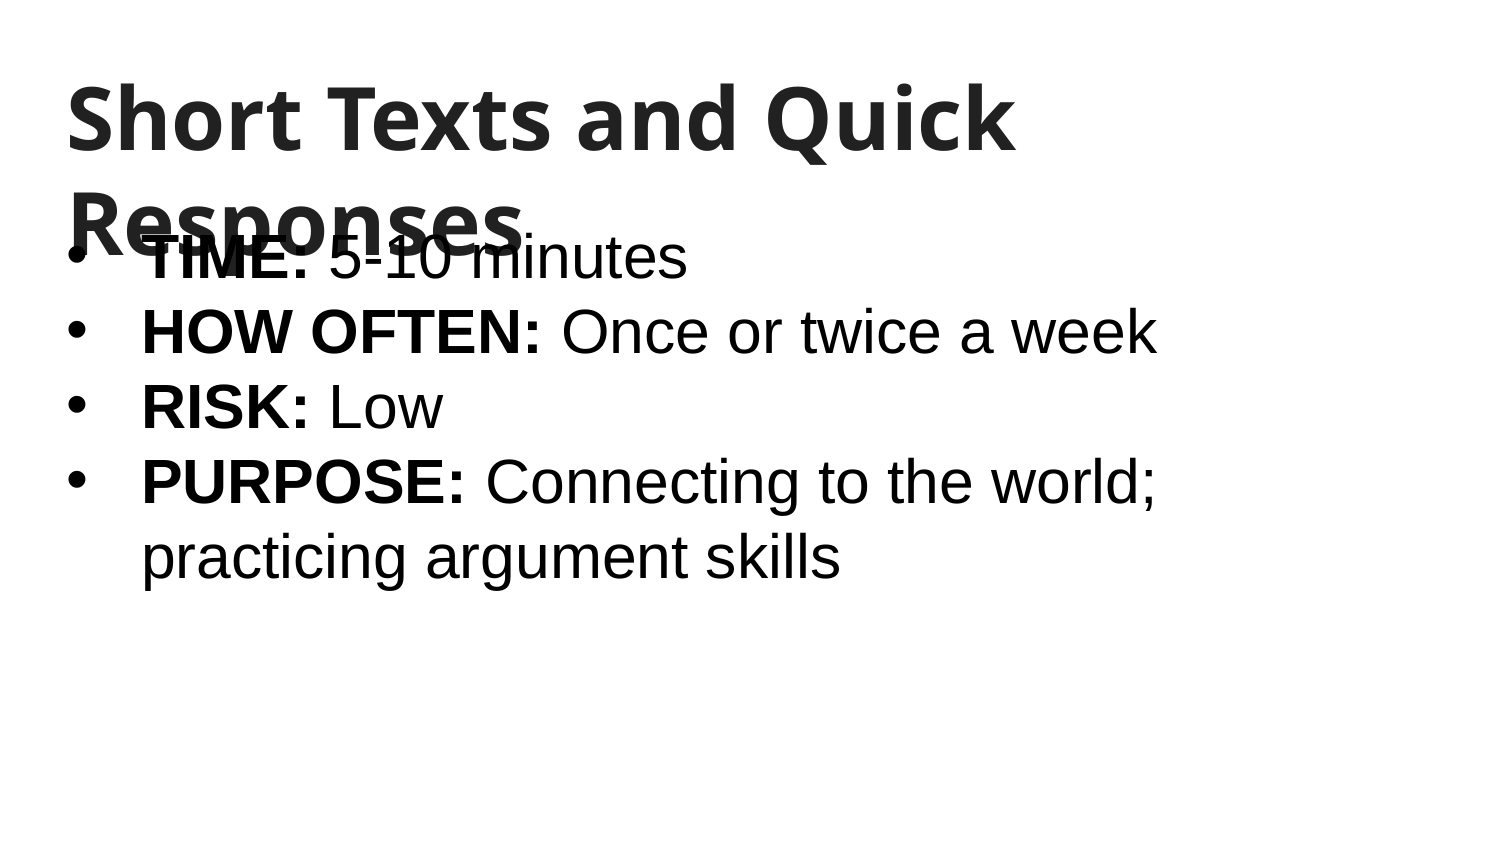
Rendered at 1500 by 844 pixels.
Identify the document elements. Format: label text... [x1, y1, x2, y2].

title Short Texts and Quick Responses [51, 48, 1449, 180]
list TIME: 5-10 minutes HOW OFTEN: Once or twice a week RISK: Low PURPOSE: Connecting to the world; practicing argument skills [51, 201, 1449, 750]
